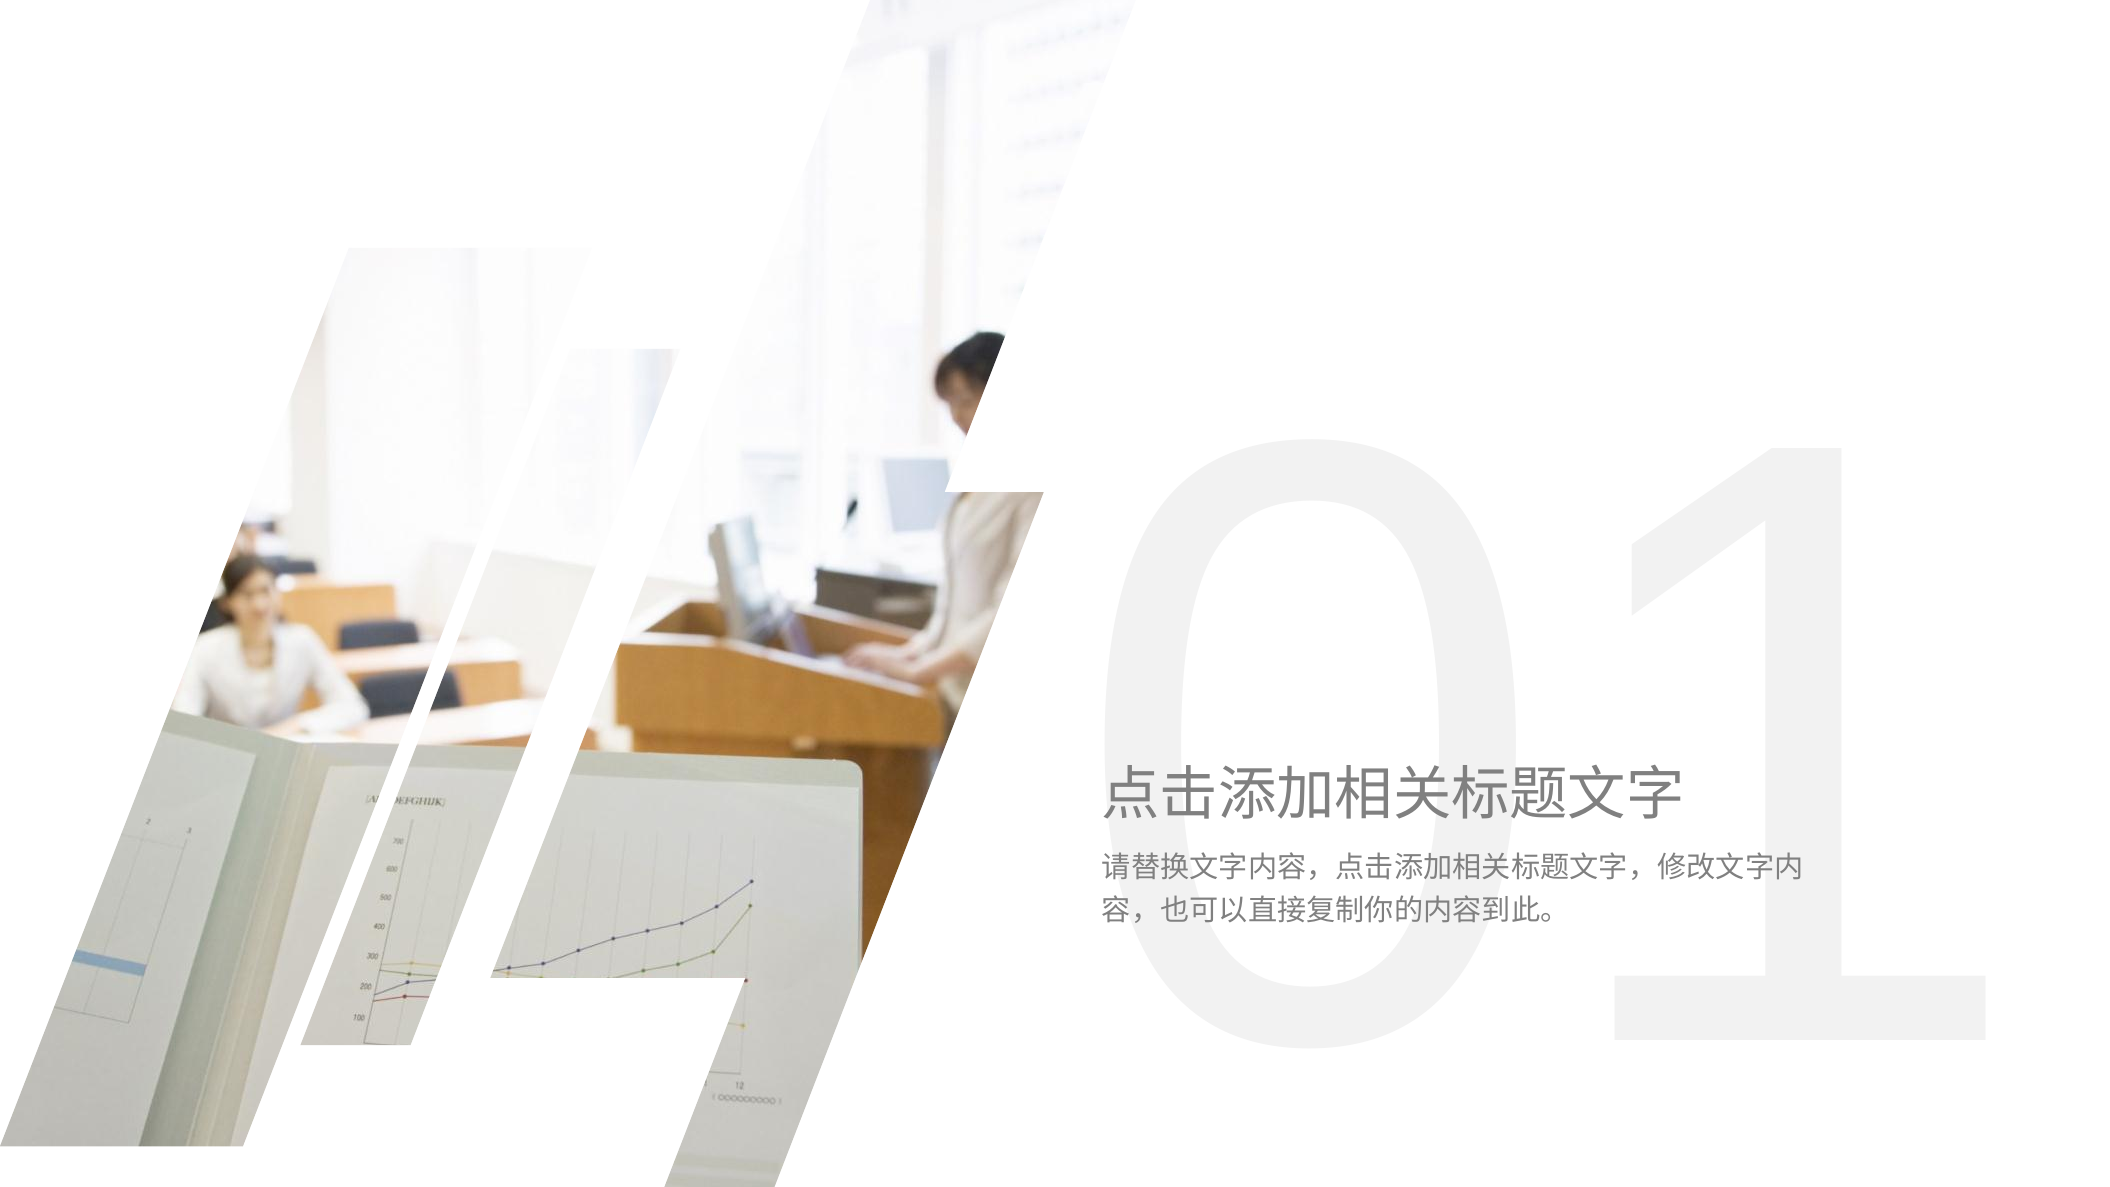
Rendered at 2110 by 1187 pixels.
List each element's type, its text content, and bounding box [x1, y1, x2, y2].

text_box [0, 246, 594, 1148]
text_box 点击添加相关标题文字 [1101, 741, 1843, 826]
text_box 01 [1071, 0, 2052, 1187]
text_box [488, 0, 1137, 1187]
text_box [298, 347, 682, 1047]
text_box 请替换文字内容，点击添加相关标题文字，修改文字内容，也可以直接复制你的内容到此。 [1101, 841, 1843, 926]
